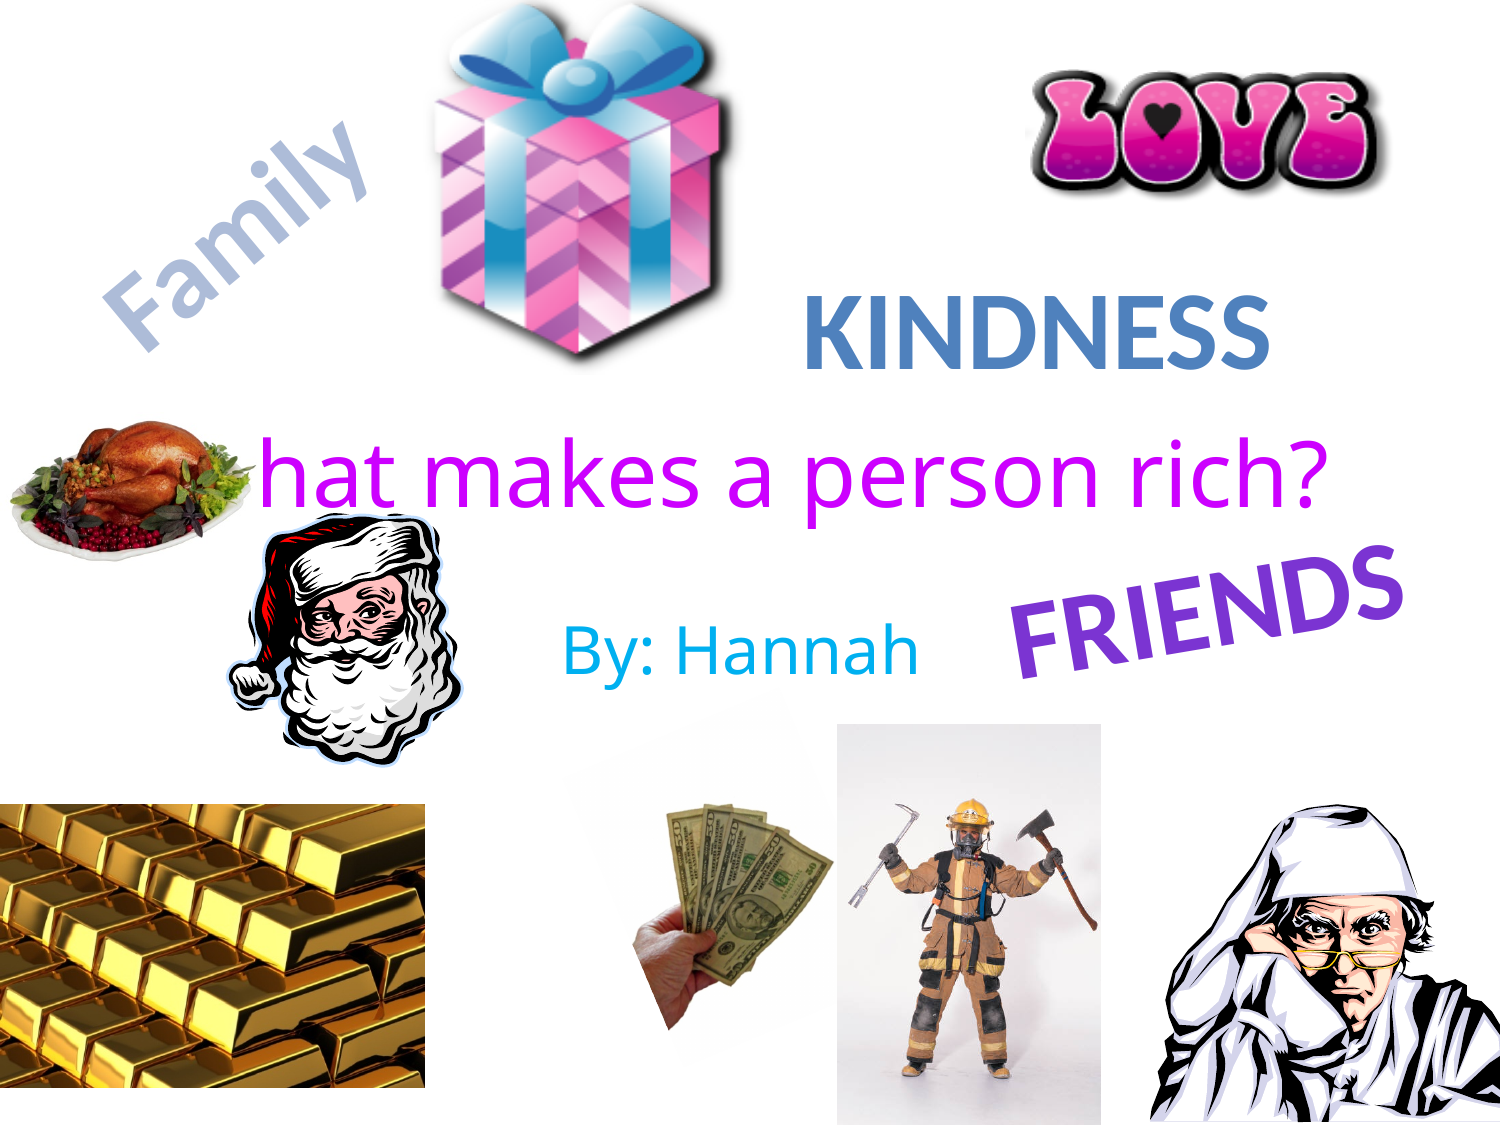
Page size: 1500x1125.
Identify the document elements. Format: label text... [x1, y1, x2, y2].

picture [1149, 802, 1500, 1125]
text_box Family [56, 50, 382, 390]
picture [0, 803, 426, 1088]
text_box friends [972, 491, 1442, 715]
text_box Kindness [774, 249, 1300, 400]
picture [564, 688, 1101, 1125]
subtitle By: Hannah [225, 600, 1275, 813]
picture [0, 412, 465, 770]
picture [1024, 0, 1401, 276]
picture [387, 0, 763, 376]
title What makes a person rich? [112, 350, 1388, 592]
